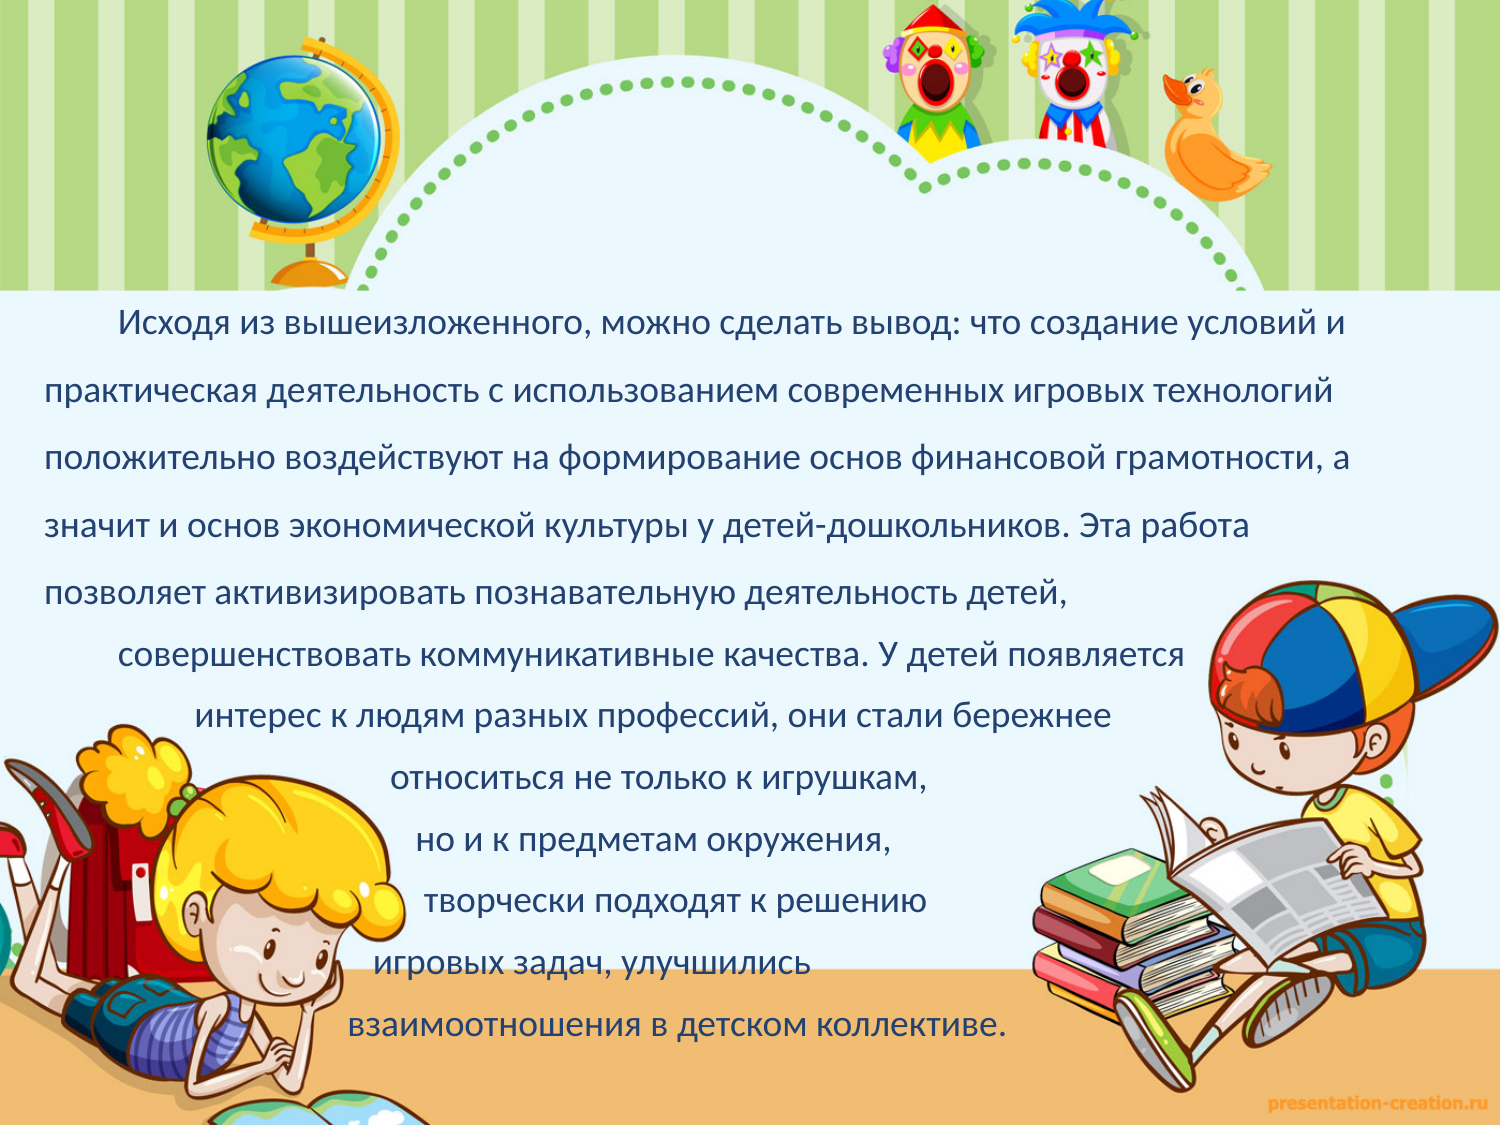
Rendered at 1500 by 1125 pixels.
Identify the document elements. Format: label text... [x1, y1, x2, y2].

text_box Исходя из вышеизложенного, можно сделать вывод: что создание условий и практическая деятельность с использованием современных игровых технологий положительно воздействуют на формирование основ финансовой грамотности, а значит и основ экономической культуры у детей-дошкольников. Эта работа позволяет активизировать познавательную деятельность детей, совершенствовать коммуникативные качества. У детей появляется интерес к людям разных профессий, они стали бережнее относиться не только к игрушкам, но и к предметам окружения, творчески подходят к решению игровых задач, улучшились взаимоотношения в детском коллективе. [29, 267, 1424, 1051]
picture [0, 0, 1500, 1125]
